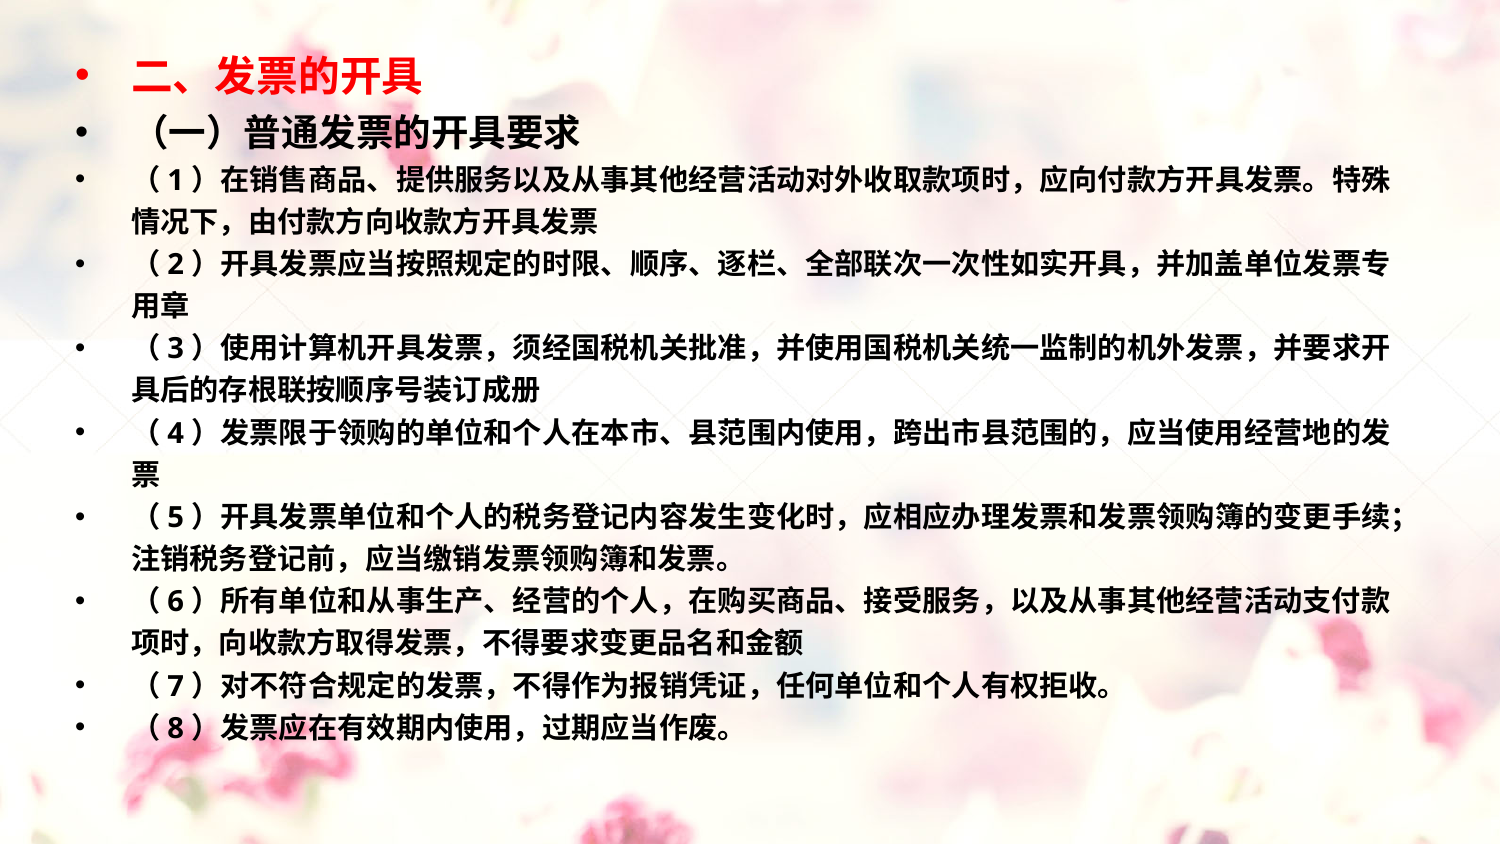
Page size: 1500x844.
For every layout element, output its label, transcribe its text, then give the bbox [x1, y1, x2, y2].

list 二、发票的开具 （一）普通发票的开具要求 （1）在销售商品、提供服务以及从事其他经营活动对外收取款项时，应向付款方开具发票。特殊情况下，由付款方向收款方开具发票 （2）开具发票应当按照规定的时限、顺序、逐栏、全部联次一次性如实开具，并加盖单位发票专用章 （3）使用计算机开具发票，须经国税机关批准，并使用国税机关统一监制的机外发票，并要求开具后的存根联按顺序号装订成册 （4）发票限于领购的单位和个人在本市、县范围内使用，跨出市县范围的，应当使用经营地的发票 （5）开具发票单位和个人的税务登记内容发生变化时，应相应办理发票和发票领购簿的变更手续；注销税务登记前，应当缴销发票领购簿和发票。 （6）所有单位和从事生产、经营的个人，在购买商品、接受服务，以及从事其他经营活动支付款项时，向收款方取得发票，不得要求变更品名和金额 （7）对不符合规定的发票，不得作为报销凭证，任何单位和个人有权拒收。 （8）发票应在有效期内使用，过期应当作废。 [63, 33, 1414, 591]
picture [0, 0, 1500, 844]
